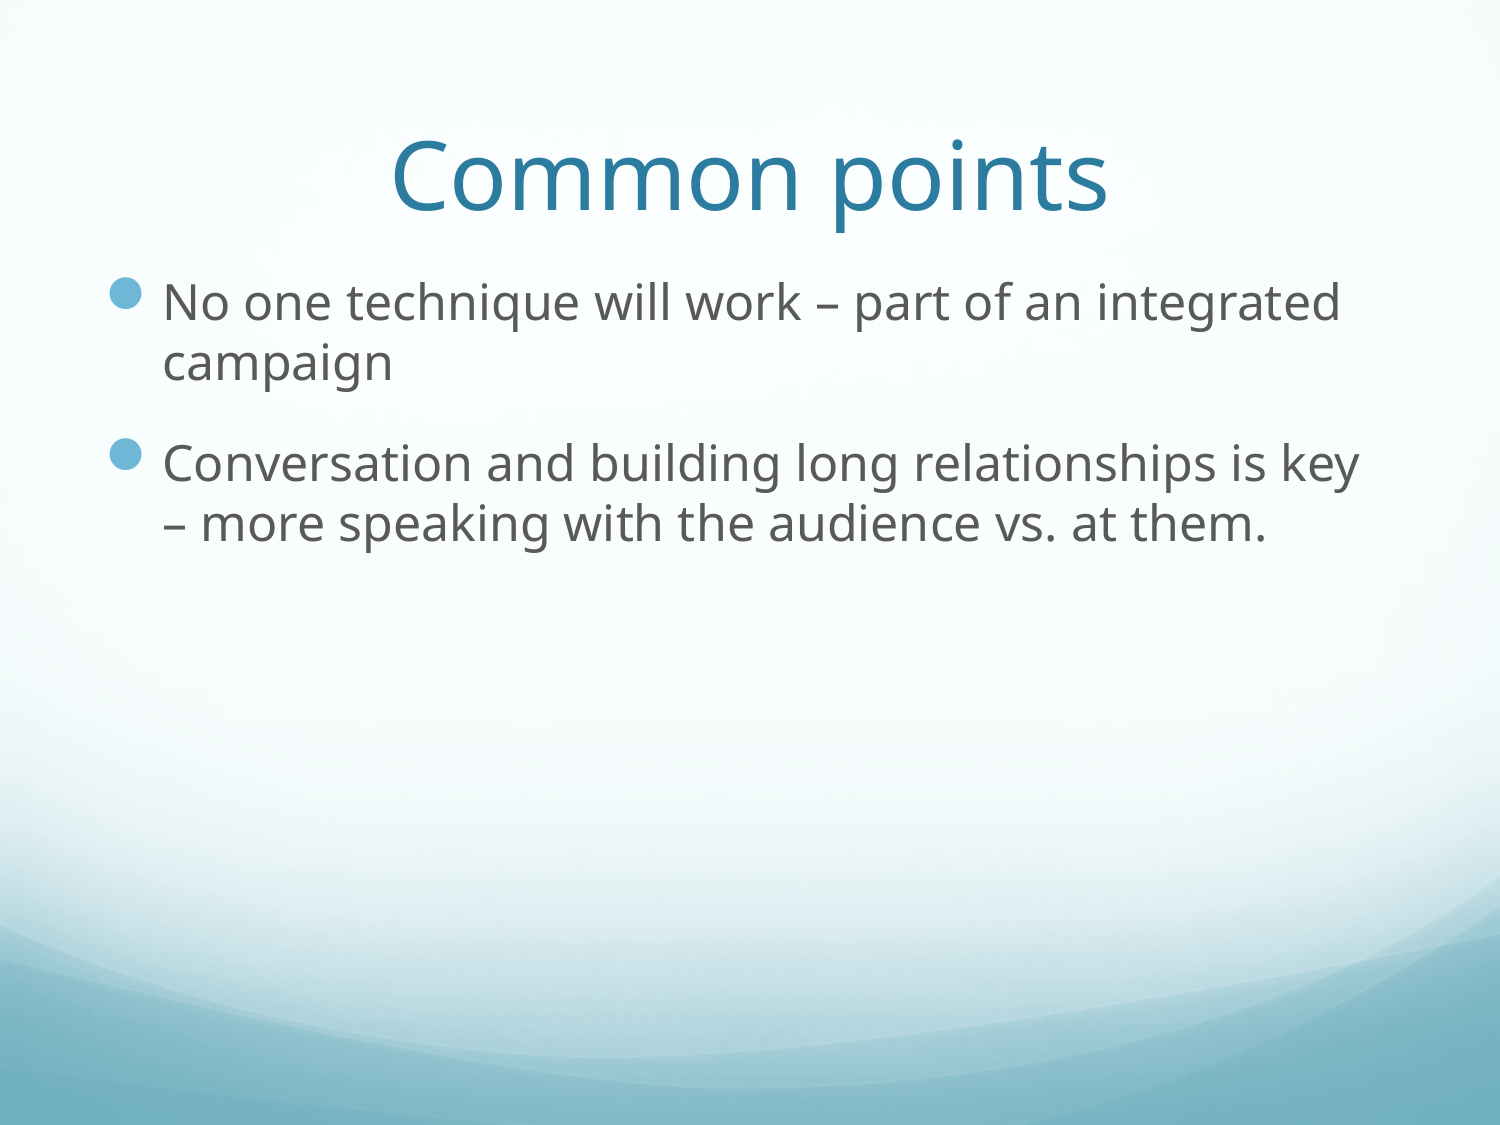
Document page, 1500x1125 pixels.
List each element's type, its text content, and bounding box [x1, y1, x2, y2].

title Common points [90, 17, 1410, 237]
list No one technique will work – part of an integrated campaign Conversation and building long relationships is key – more speaking with the audience vs. at them. [90, 262, 1410, 975]
